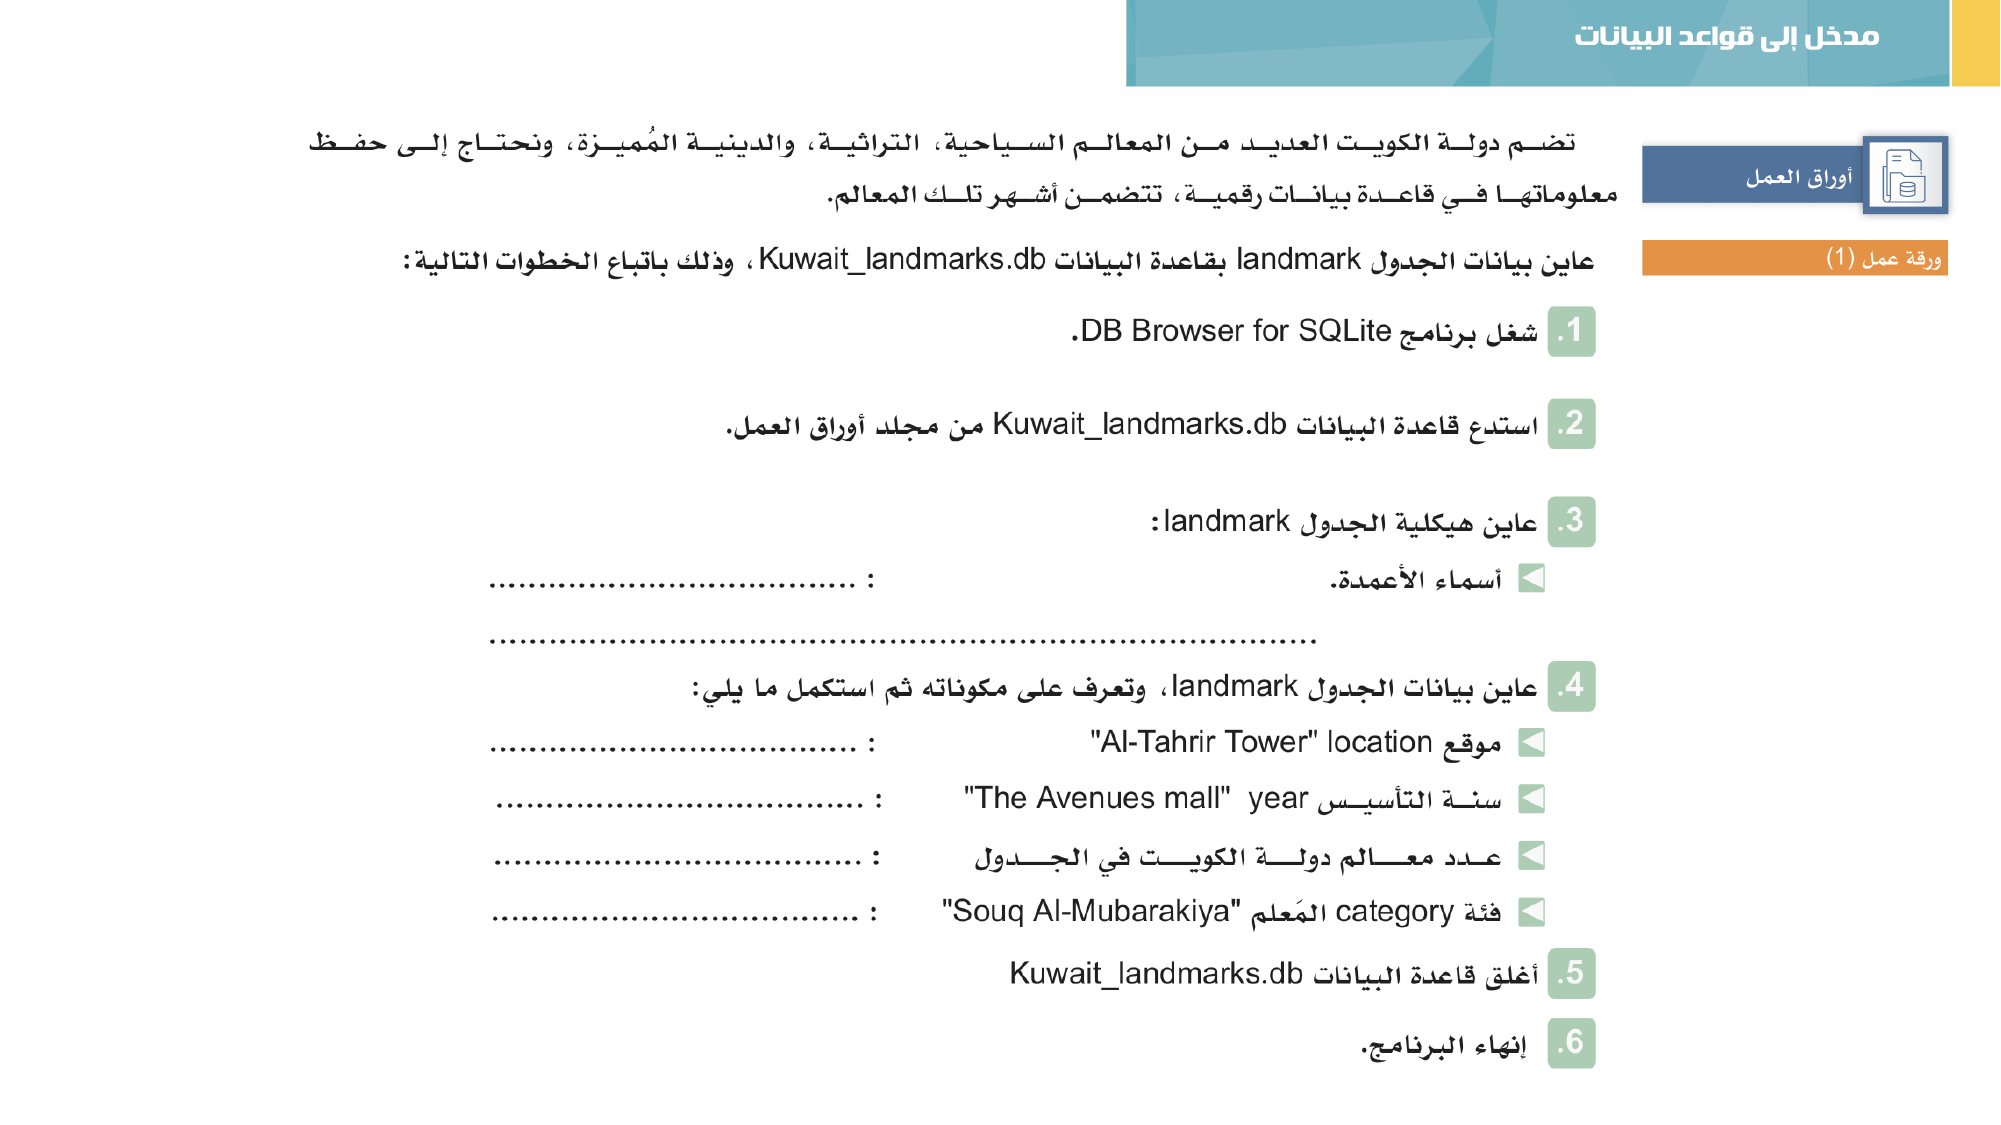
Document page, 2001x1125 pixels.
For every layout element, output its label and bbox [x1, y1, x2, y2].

picture [267, 0, 2000, 1095]
